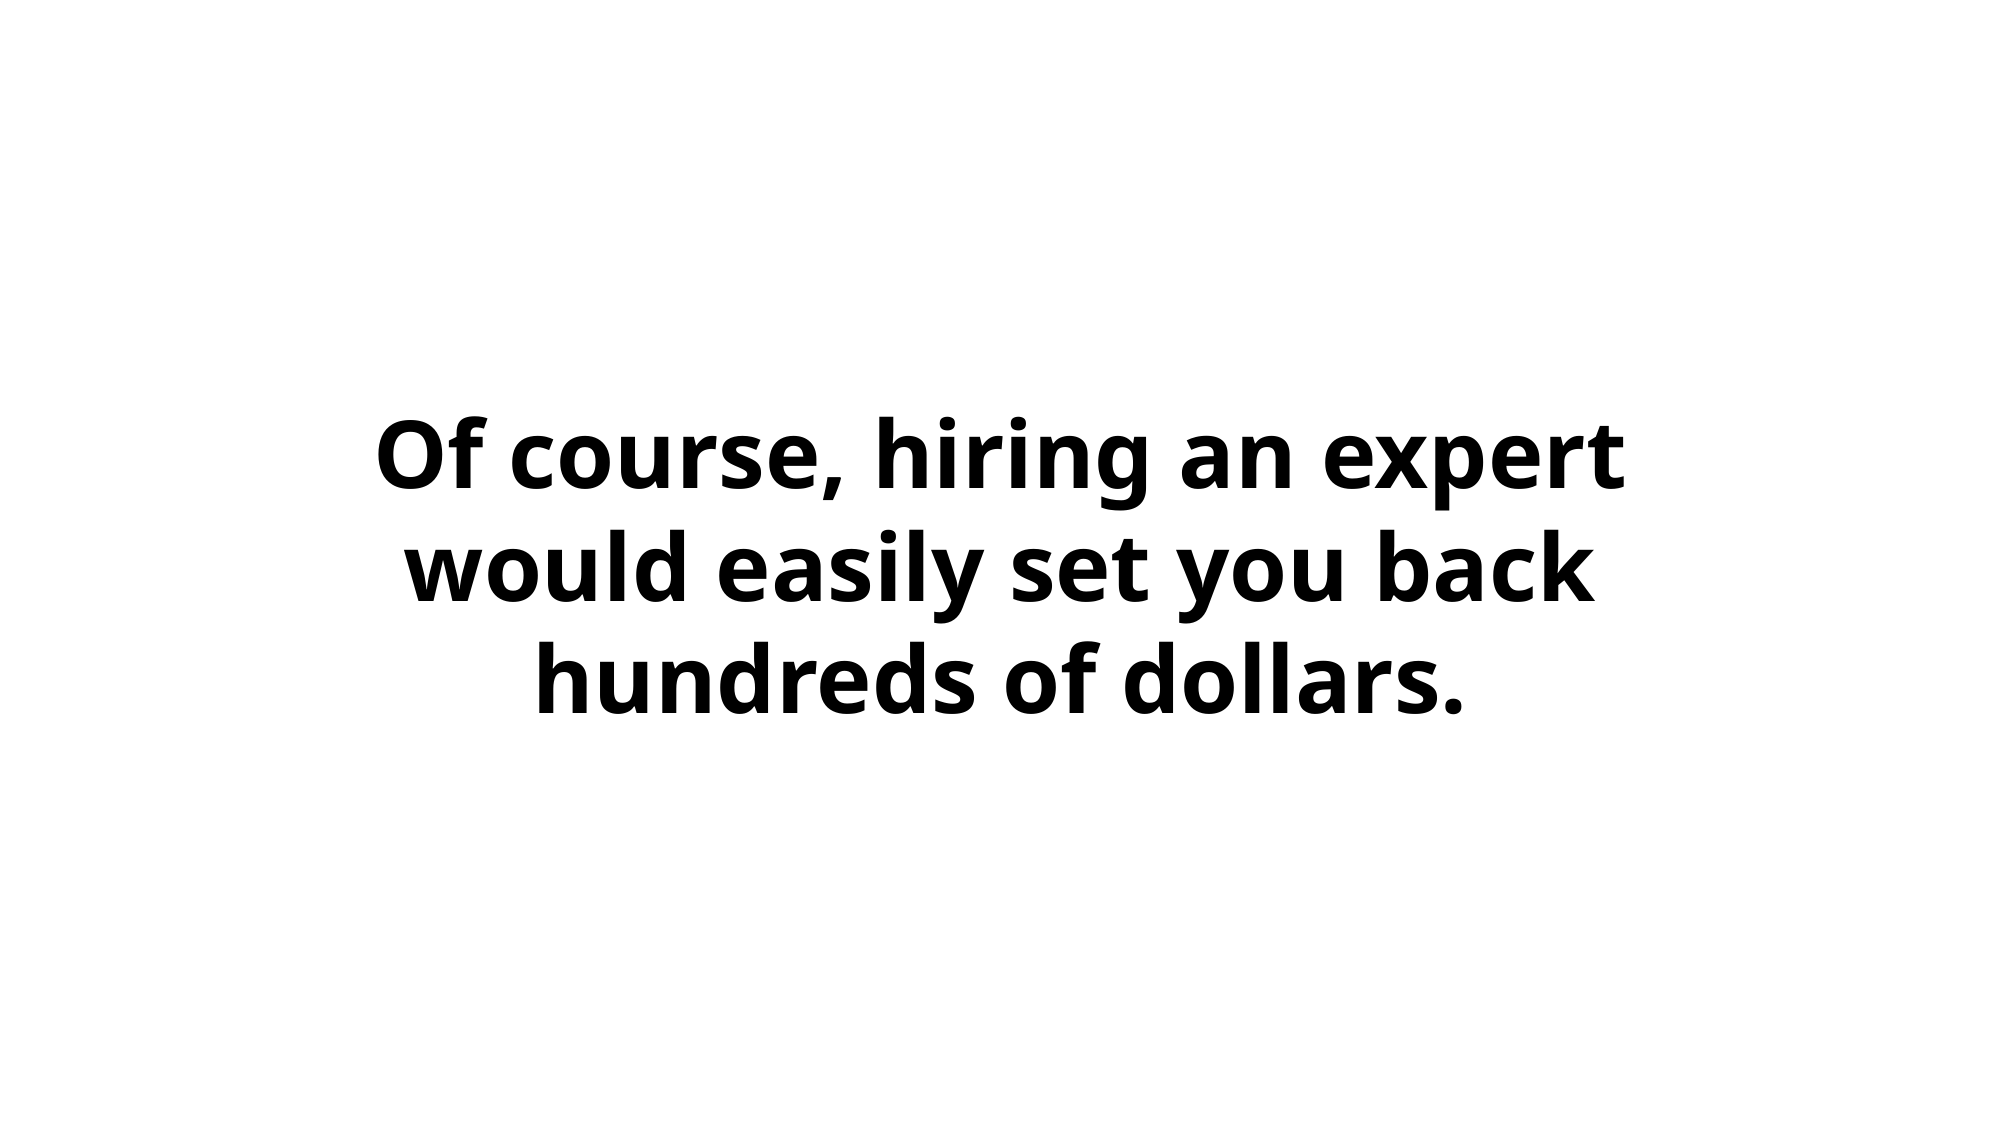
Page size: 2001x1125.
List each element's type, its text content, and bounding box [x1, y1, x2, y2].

text_box Of course, hiring an expert would easily set you back hundreds of dollars. [324, 387, 1675, 740]
